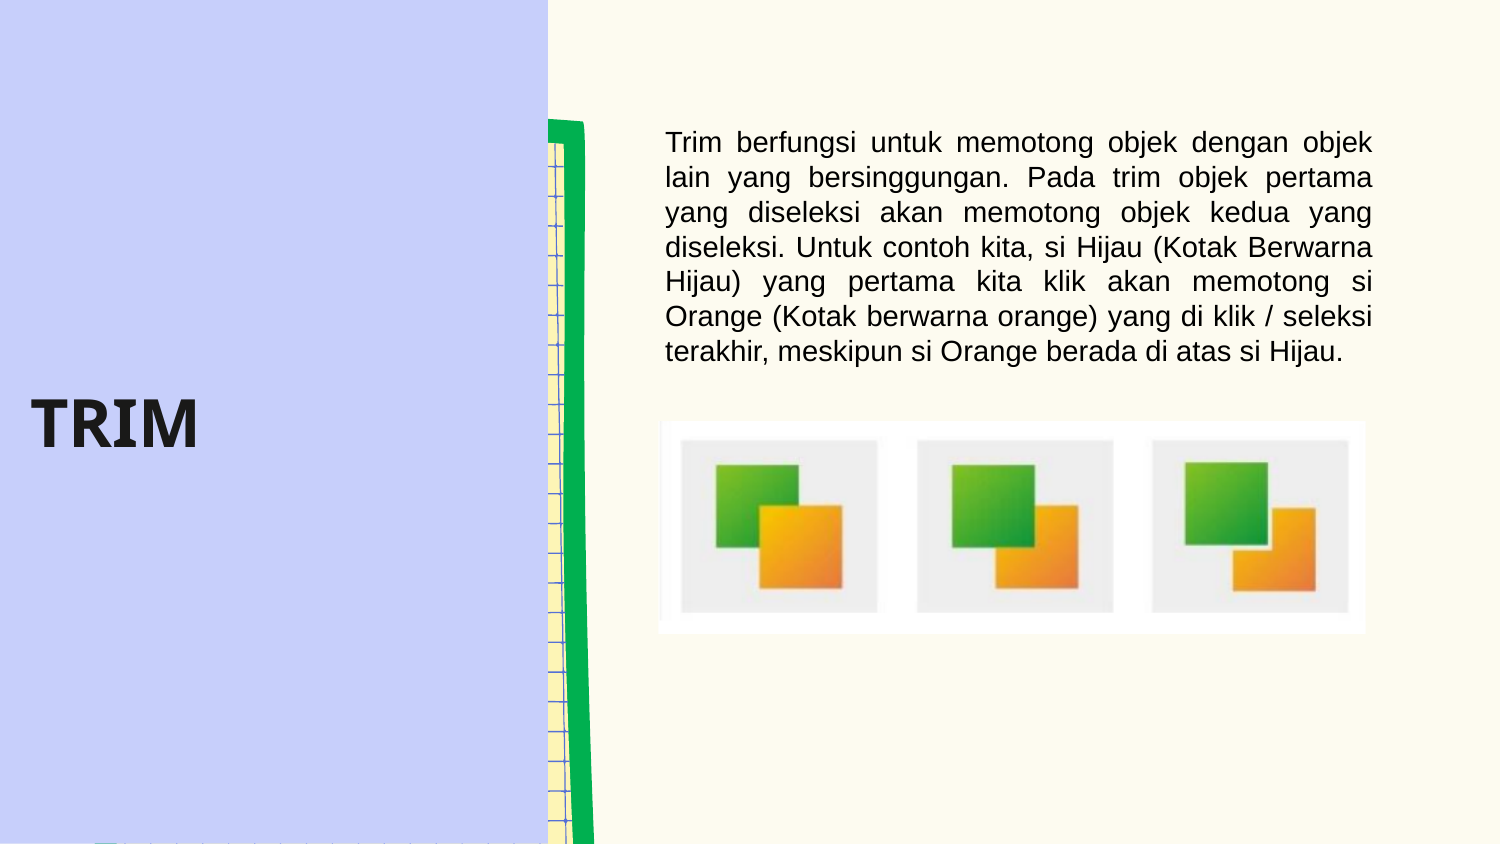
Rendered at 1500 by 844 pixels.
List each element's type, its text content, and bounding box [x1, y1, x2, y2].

text_box [0, 0, 548, 844]
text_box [84, 115, 597, 844]
picture [658, 420, 1366, 634]
text_box Trim berfungsi untuk memotong objek dengan objek lain yang bersinggungan. Pada trim objek pertama yang diseleksi akan memotong objek kedua yang diseleksi. Untuk contoh kita, si Hijau (Kotak Berwarna Hijau) yang pertama kita klik akan memotong si Orange (Kotak berwarna orange) yang di klik / seleksi terakhir, meskipun si Orange berada di atas si Hijau. [650, 115, 1389, 376]
text_box TRIM [30, 380, 79, 461]
